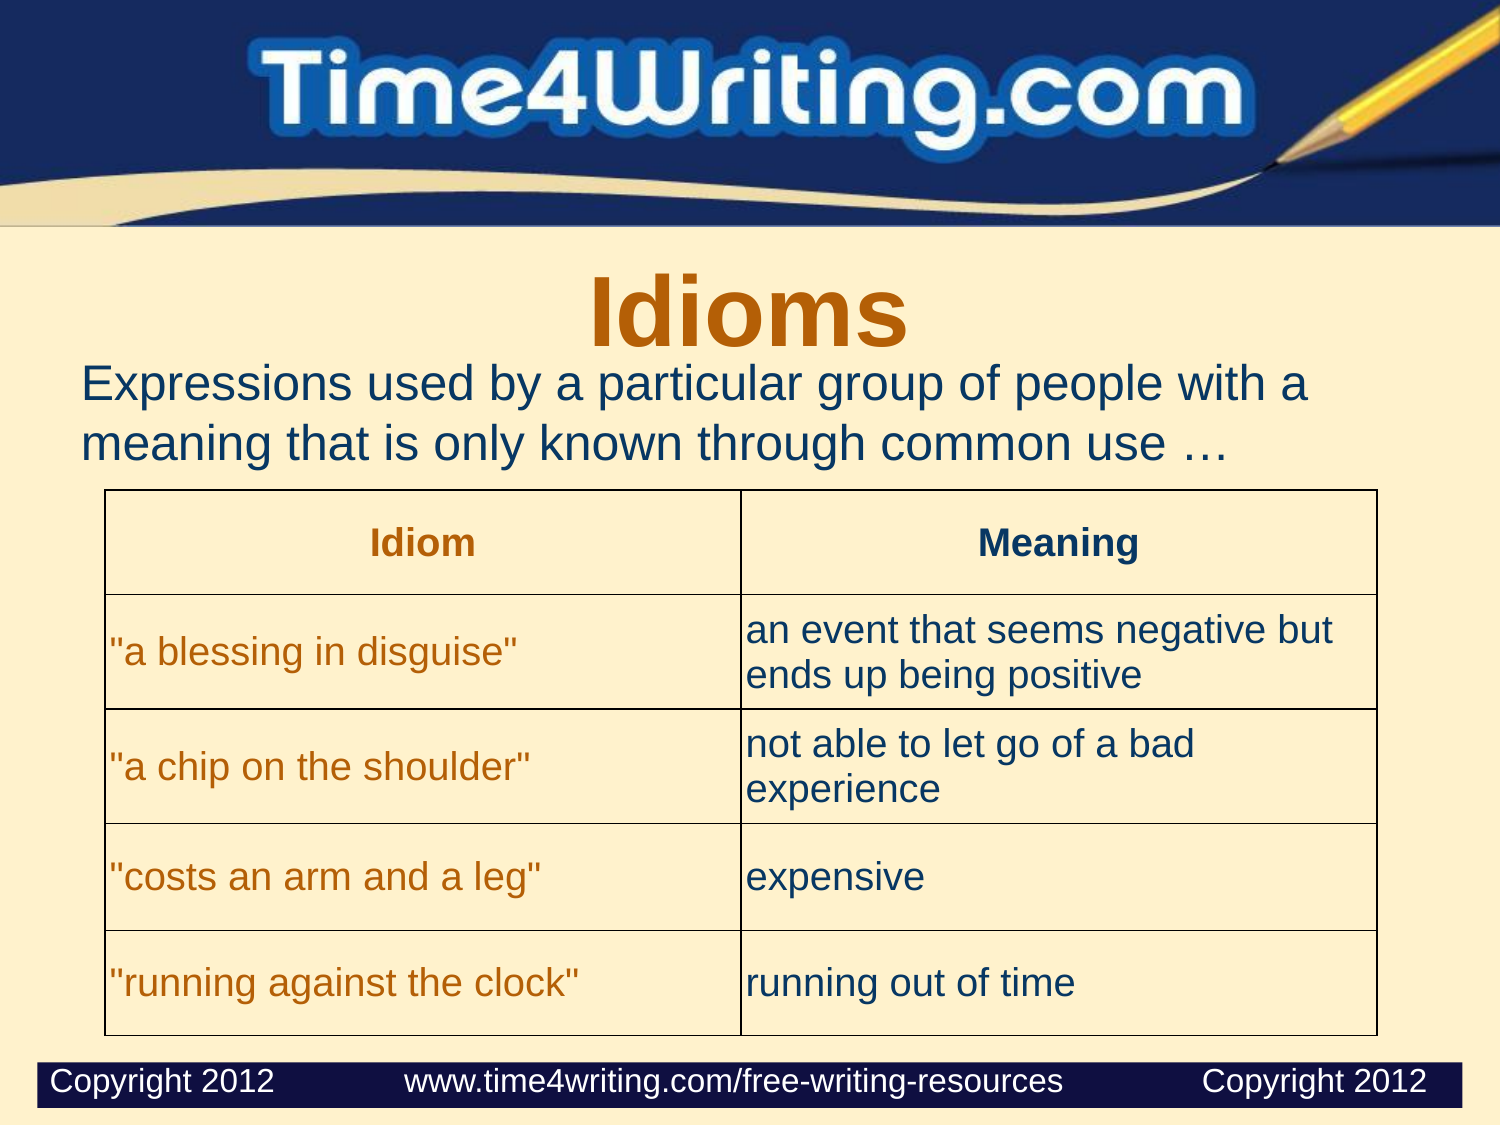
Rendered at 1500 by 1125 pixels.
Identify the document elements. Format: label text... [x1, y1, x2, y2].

title Idioms [135, 240, 1363, 344]
table_cell expensive [742, 824, 1376, 930]
table_cell an event that seems negative but ends up being positive [742, 595, 1376, 708]
table_cell "a blessing in disguise" [106, 595, 740, 708]
text_box Copyright 2012 www.time4writing.com/free-writing-resources Copyright 2012 [48, 1062, 1450, 1101]
table_cell "costs an arm and a leg" [106, 824, 740, 930]
table_cell "a chip on the shoulder" [106, 710, 740, 823]
picture [0, 227, 1500, 1125]
text_box Expressions used by a particular group of people with a meaning that is only known through common use … [74, 344, 1393, 538]
table_header Meaning [742, 491, 1376, 594]
table_cell "running against the clock" [106, 931, 740, 1035]
text_box [35, 1060, 1464, 1110]
table_cell not able to let go of a bad experience [742, 710, 1376, 823]
table_cell running out of time [742, 931, 1376, 1035]
table_header Idiom [106, 491, 740, 594]
text_box [0, 0, 1500, 227]
